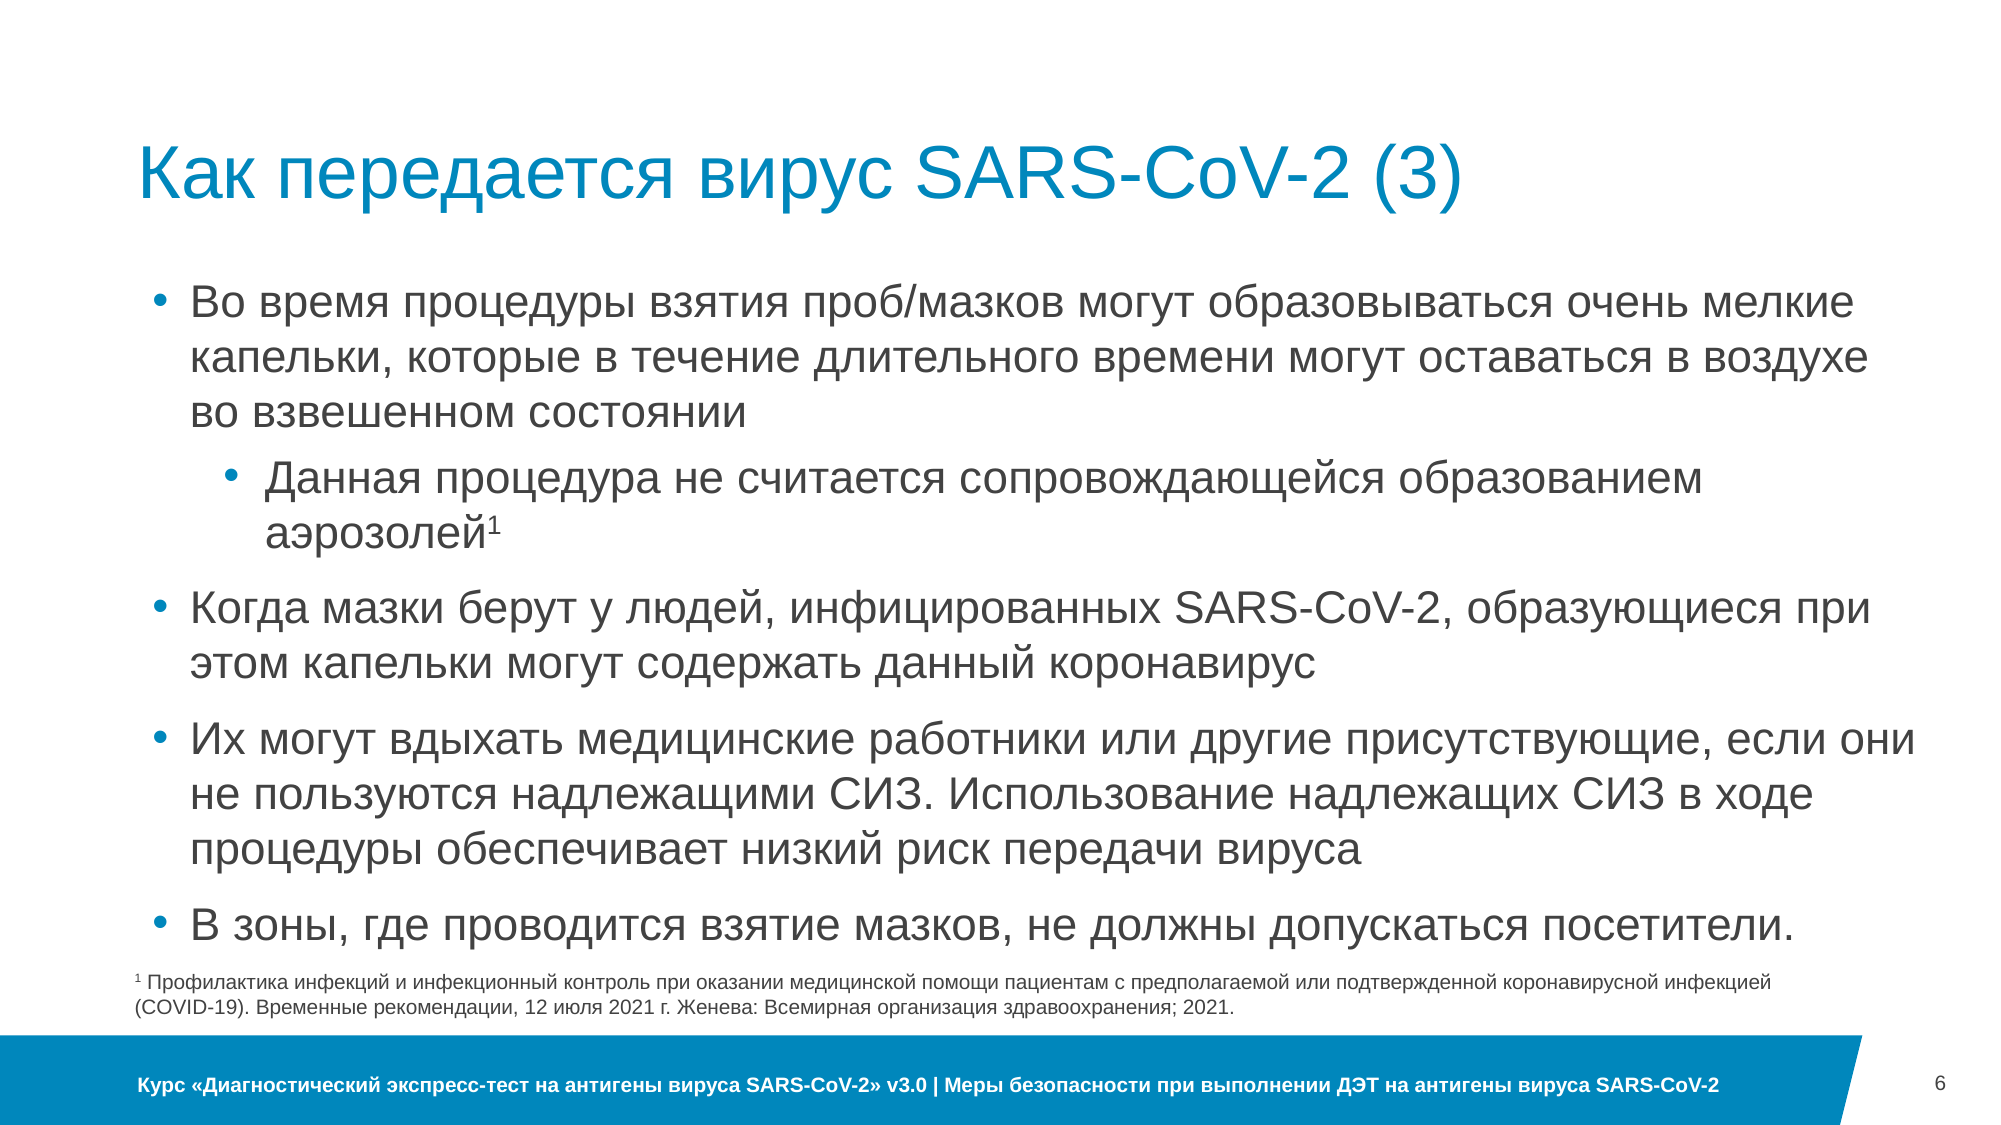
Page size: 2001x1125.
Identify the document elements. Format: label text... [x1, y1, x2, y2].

list Во время процедуры взятия проб/мазков могут образовываться очень мелкие капельки, которые в течение длительного времени могут оставаться в воздухе во взвешенном состоянии Данная процедура не считается сопровождающейся образованием аэрозолей1 Когда мазки берут у людей, инфицированных SARS-CoV-2, образующиеся при этом капельки могут содержать данный коронавирус Их могут вдыхать медицинские работники или другие присутствующие, если они не пользуются надлежащими СИЗ. Использование надлежащих СИЗ в ходе процедуры обеспечивает низкий риск передачи вируса В зоны, где проводится взятие мазков, не должны допускаться посетители. [137, 264, 1947, 993]
footer Курс «Диагностический экспресс-тест на антигены вируса SARS-CoV-2» v3.0 | Меры безопасности при выполнении ДЭТ на антигены вируса SARS-CoV-2 [137, 1042, 1833, 1125]
text_box 1 Профилактика инфекций и инфекционный контроль при оказании медицинской помощи пациентам с предполагаемой или подтвержденной коронавирусной инфекцией (COVID-19). Временные рекомендации, 12 июля 2021 г. Женева: Всемирная организация здравоохранения; 2021. [119, 960, 1845, 1026]
slide_number 6 [1862, 1035, 1947, 1125]
title Как передается вирус SARS-CoV-2 (3) [137, 59, 1863, 215]
